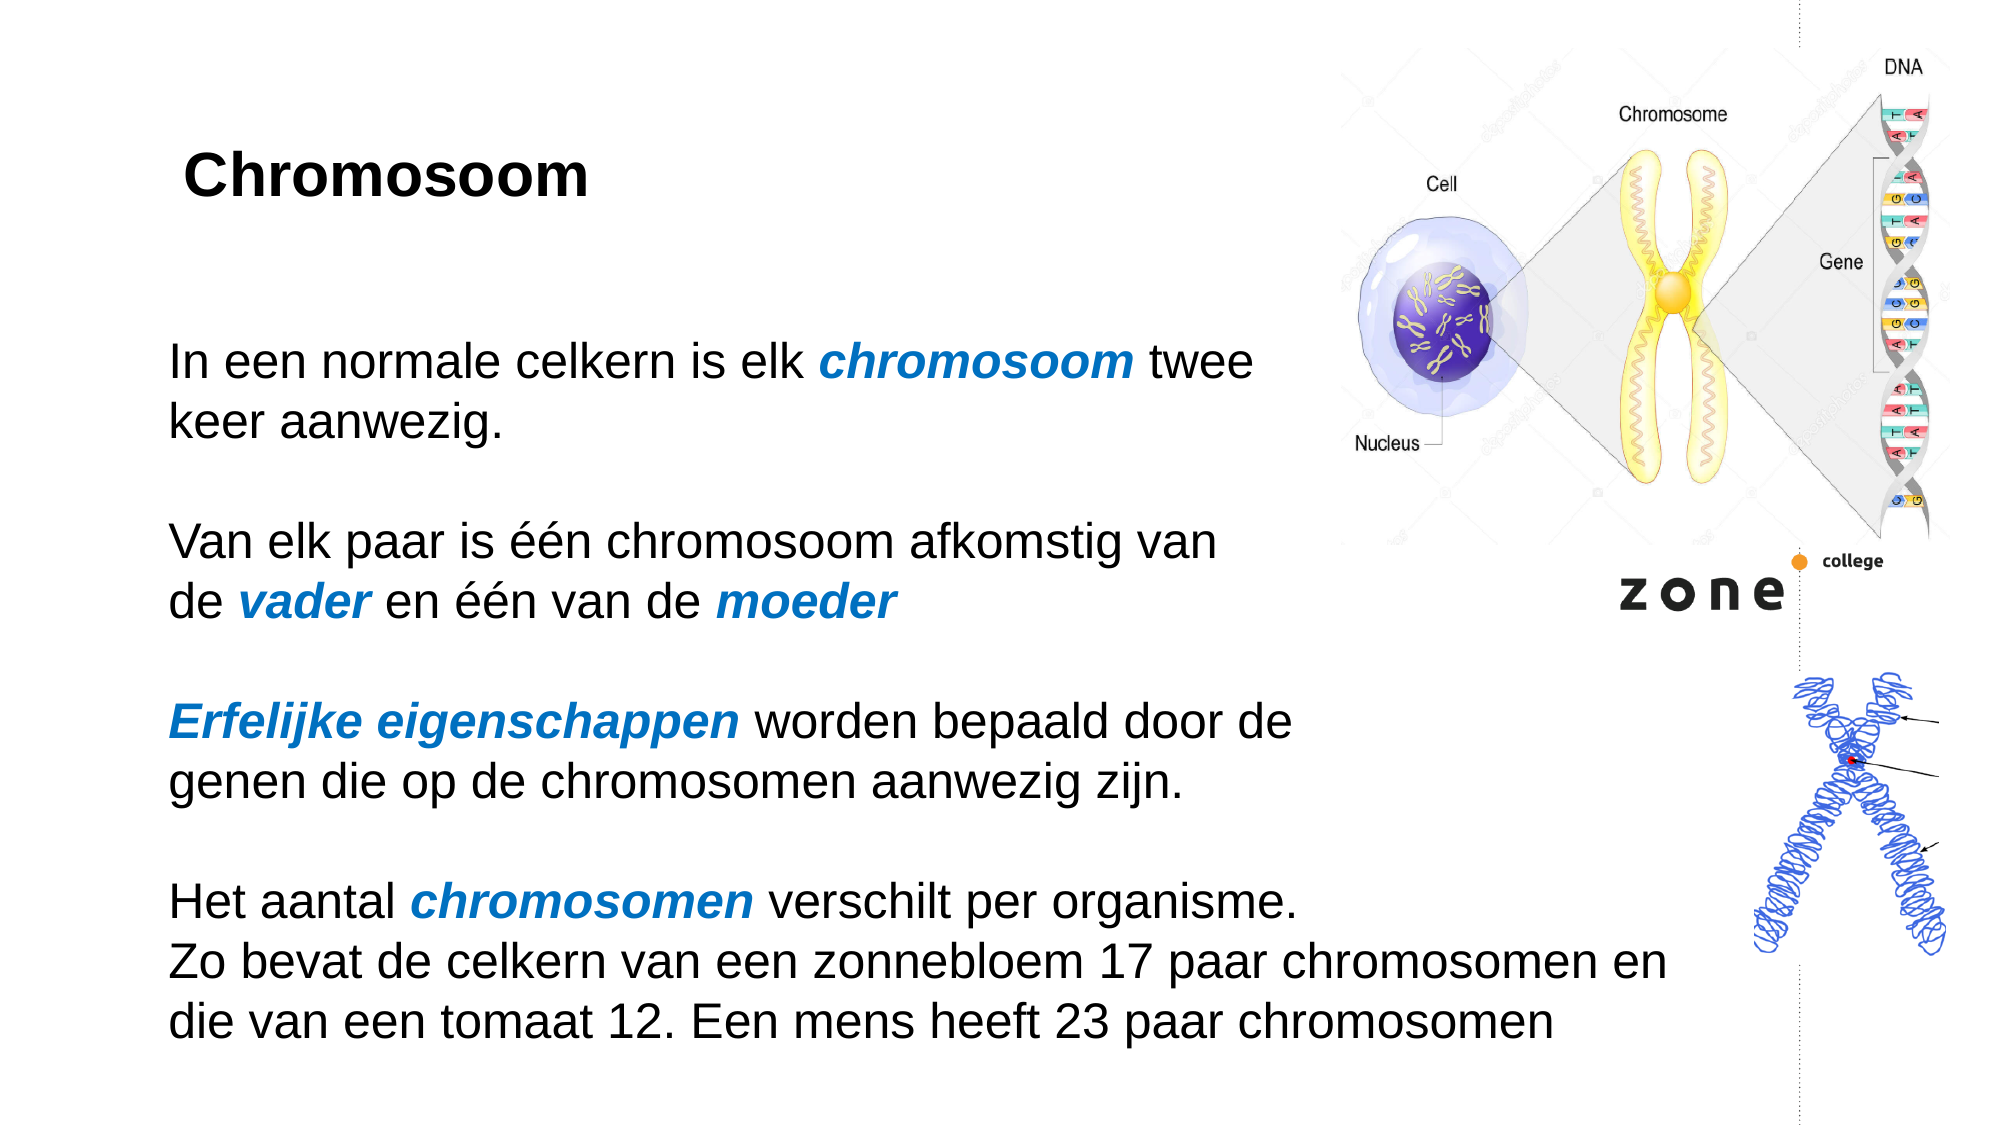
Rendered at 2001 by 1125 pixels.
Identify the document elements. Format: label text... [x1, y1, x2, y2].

text_box Chromosoom [169, 126, 1112, 217]
text_box In een normale celkern is elk chromosoom twee keer aanwezig. Van elk paar is één chromosoom afkomstig van de vader en één van de moeder Erfelijke eigenschappen worden bepaald door de genen die op de chromosomen aanwezig zijn. Het aantal chromosomen verschilt per organisme. Zo bevat de celkern van een zonnebloem 17 paar chromosomen en die van een tomaat 12. Een mens heeft 23 paar chromosomen [153, 321, 1760, 1125]
picture [1341, 0, 2001, 1125]
